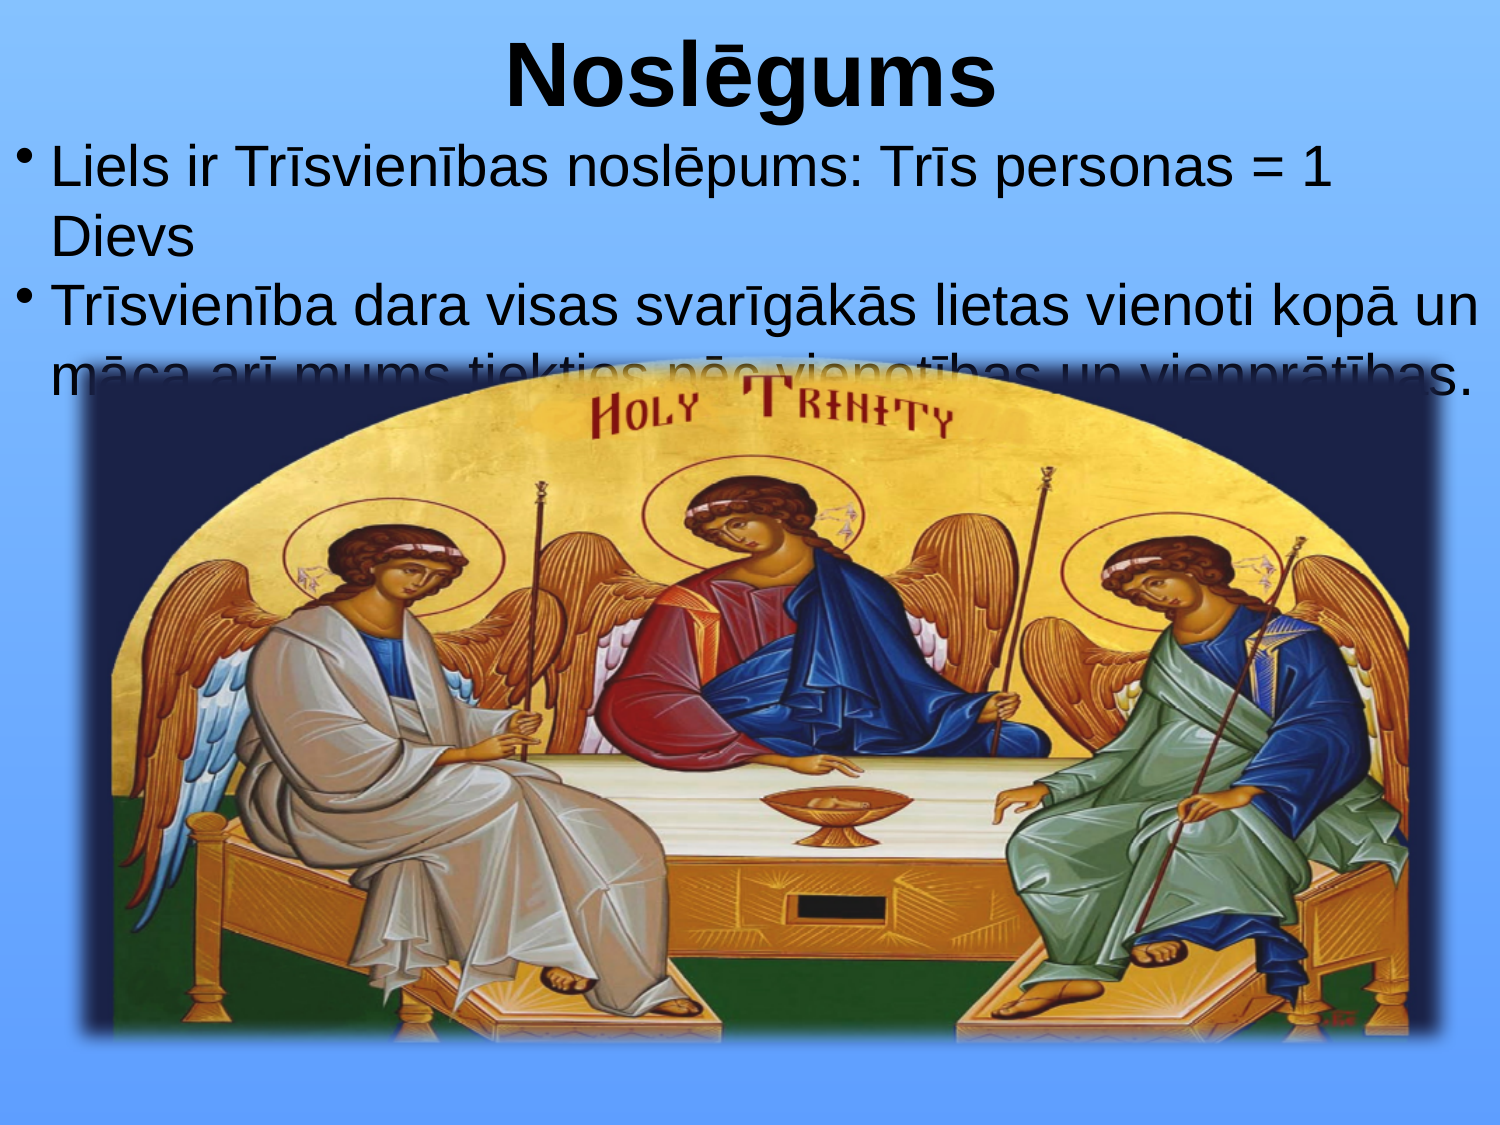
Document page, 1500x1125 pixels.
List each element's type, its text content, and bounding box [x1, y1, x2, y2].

title Noslēgums [76, 0, 1428, 120]
picture [64, 349, 1460, 1054]
text_box Liels ir Trīsvienības noslēpums: Trīs personas = 1 Dievs Trīsvienība dara visas svarīgākās lietas vienoti kopā un māca arī mums tiekties pēc vienotības un vienprātības. [0, 120, 1500, 415]
